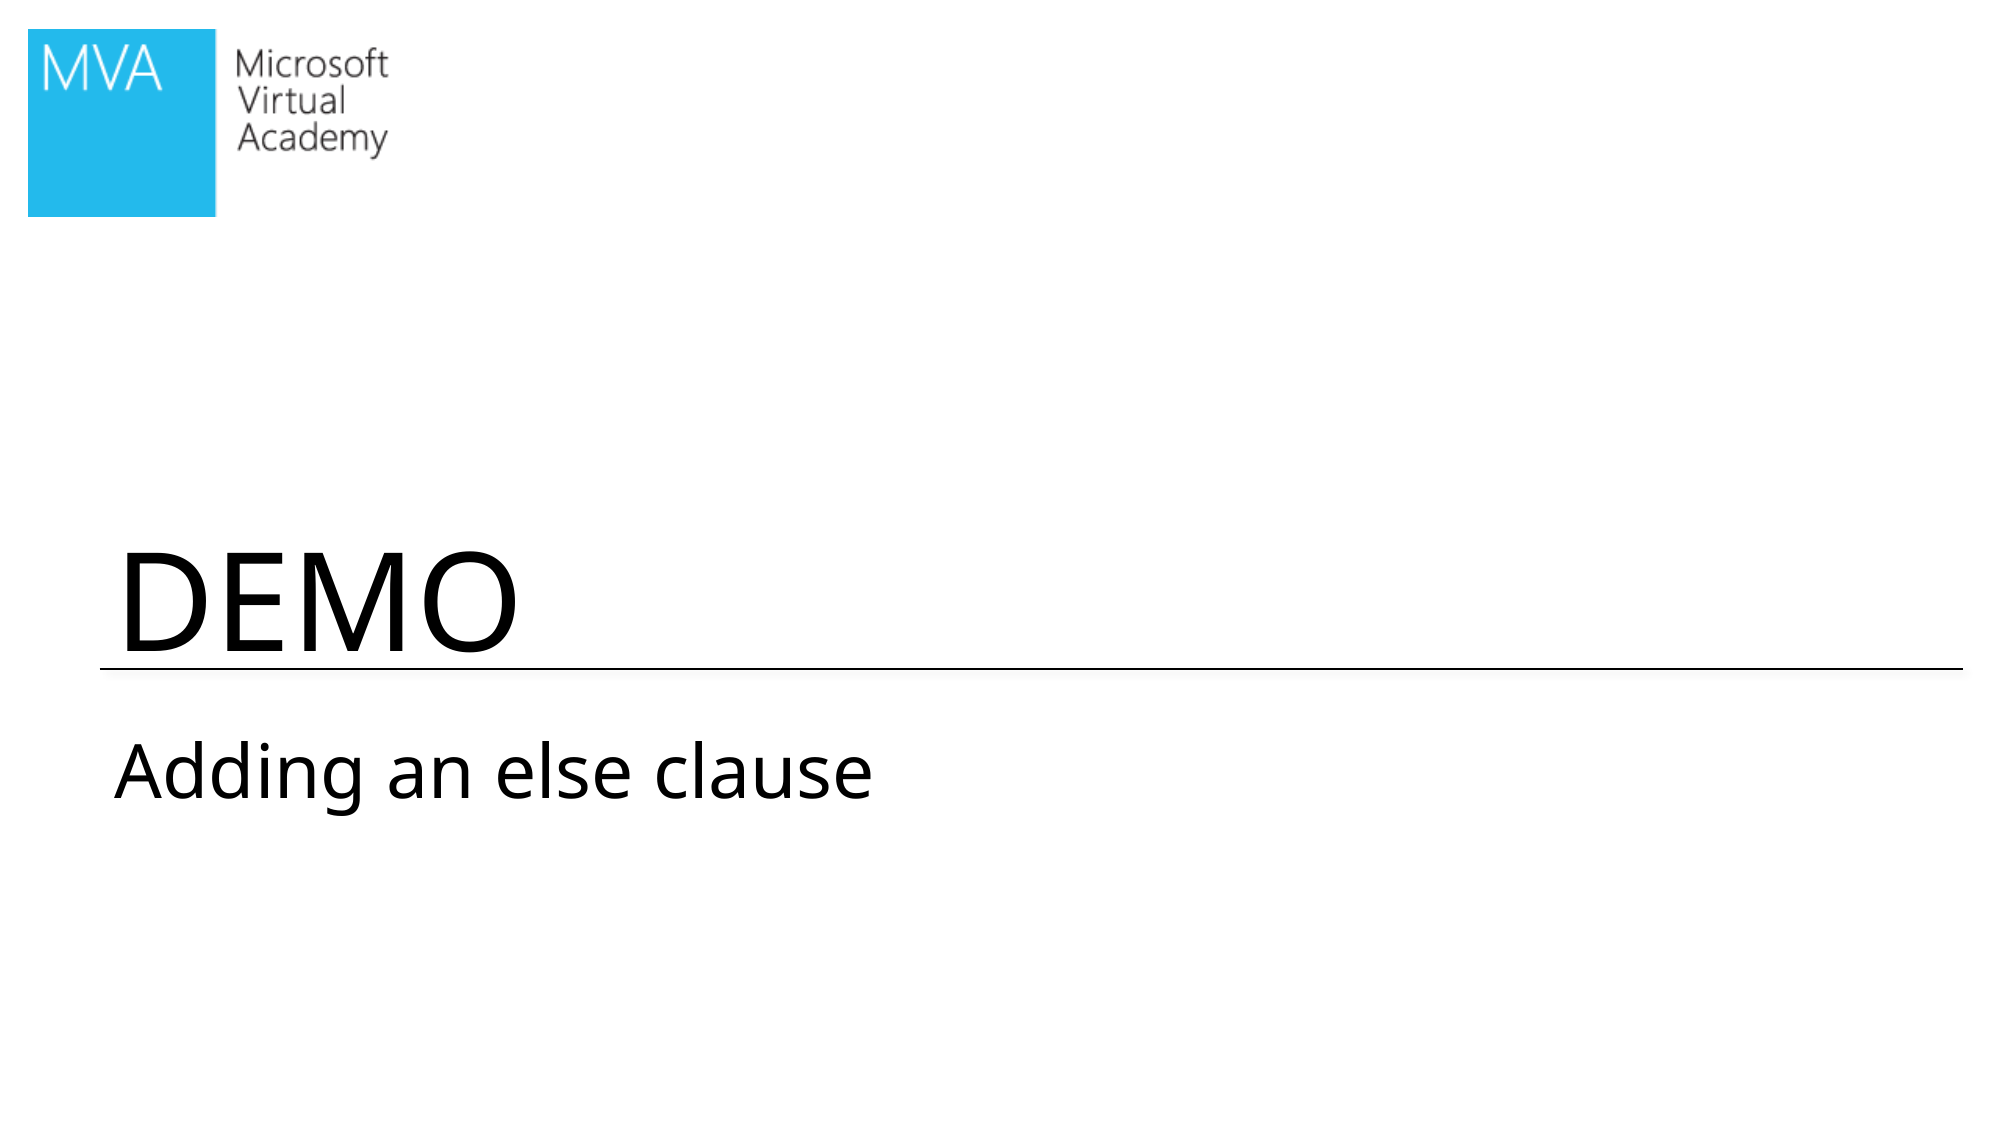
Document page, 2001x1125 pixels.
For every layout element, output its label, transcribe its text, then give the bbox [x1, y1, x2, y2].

picture [28, 29, 497, 217]
title Adding an else clause [99, 733, 1976, 1009]
